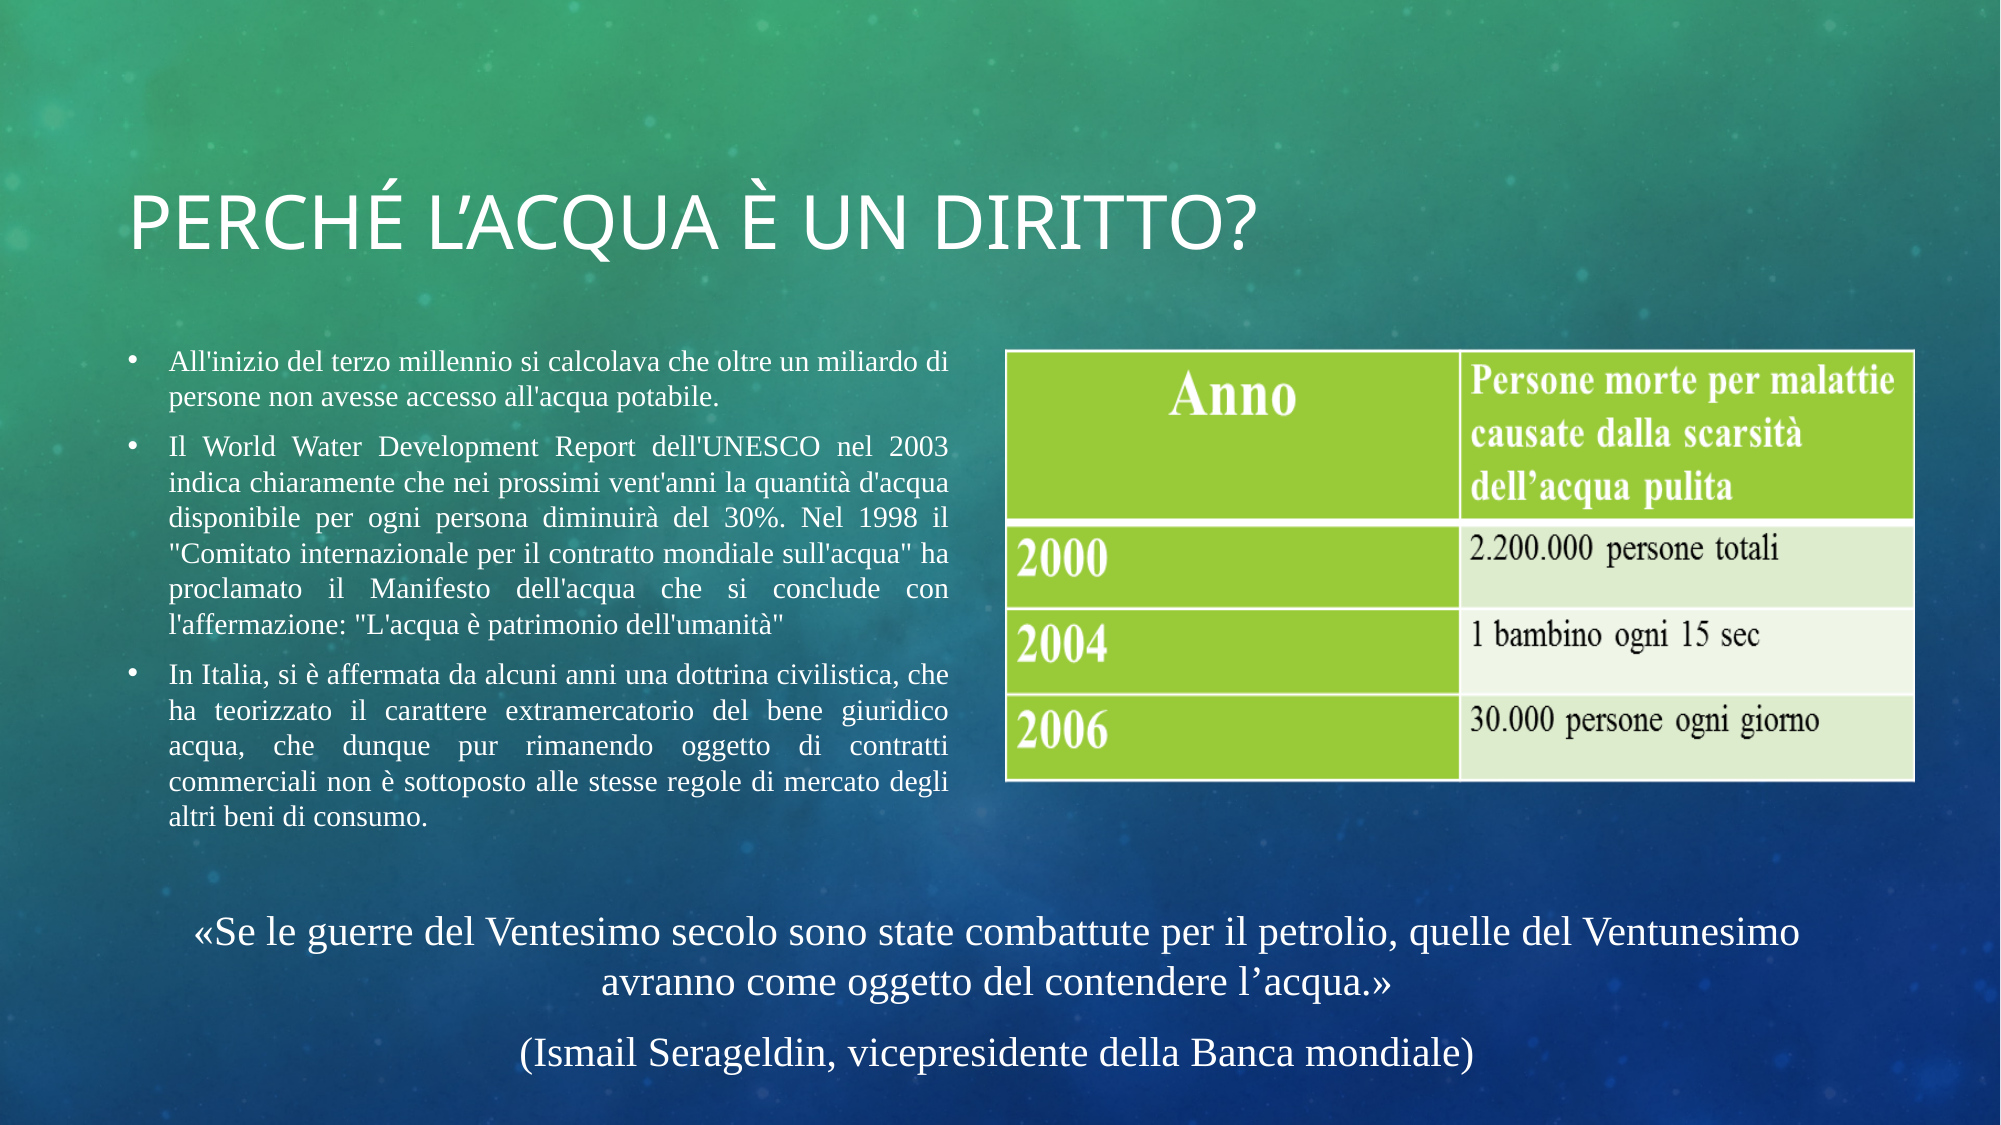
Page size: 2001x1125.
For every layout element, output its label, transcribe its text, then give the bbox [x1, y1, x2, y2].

list All'inizio del terzo millennio si calcolava che oltre un miliardo di persone non avesse accesso all'acqua potabile. Il World Water Development Report dell'UNESCO nel 2003 indica chiaramente che nei prossimi vent'anni la quantità d'acqua disponibile per ogni persona diminuirà del 30%. Nel 1998 il "Comitato internazionale per il contratto mondiale sull'acqua" ha proclamato il Manifesto dell'acqua che si conclude con l'affermazione: "L'acqua è patrimonio dell'umanità" In Italia, si è affermata da alcuni anni una dottrina civilistica, che ha teorizzato il carattere extramercatorio del bene giuridico acqua, che dunque pur rimanendo oggetto di contratti commerciali non è sottoposto alle stesse regole di mercato degli altri beni di consumo. [112, 289, 967, 877]
title perché L’ACQUA è UN DIRITTO? [112, 99, 1775, 339]
picture [0, 0, 2001, 1125]
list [1005, 330, 1915, 795]
list «Se le guerre del Ventesimo secolo sono state combattute per il petrolio, quelle del Ventunesimo avranno come oggetto del contendere l’acqua.» (Ismail Serageldin, vicepresidente della Banca mondiale) [107, 905, 1888, 1083]
